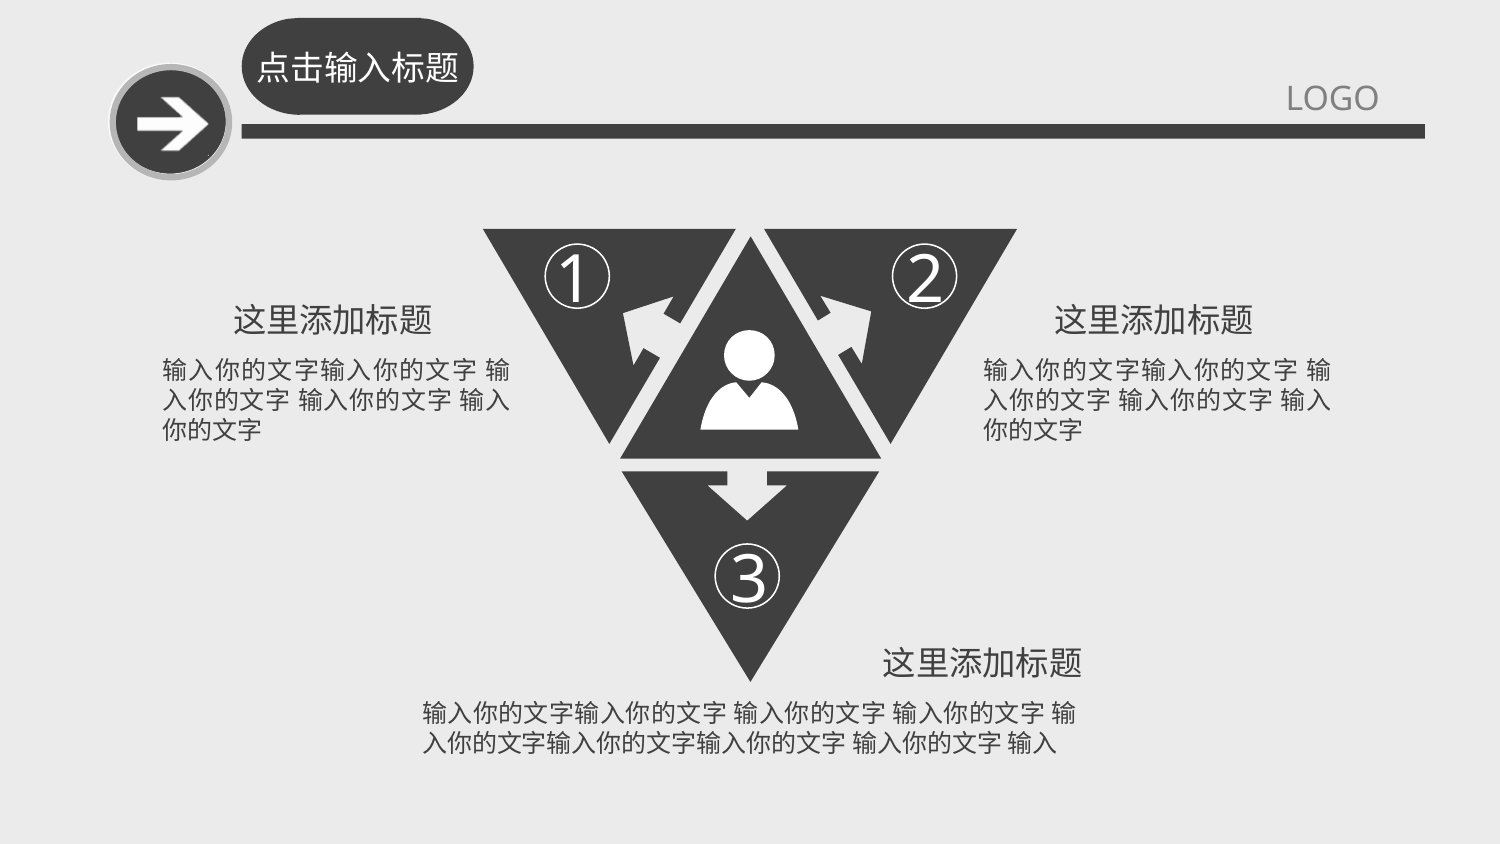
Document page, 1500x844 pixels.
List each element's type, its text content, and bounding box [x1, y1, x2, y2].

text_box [892, 228, 959, 325]
text_box LOGO [1270, 69, 1404, 123]
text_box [110, 65, 229, 178]
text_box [715, 528, 783, 625]
text_box 这里添加标题 [1039, 291, 1276, 347]
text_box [545, 228, 610, 325]
text_box 这里添加标题 [868, 634, 1105, 690]
text_box 输入你的文字输入你的文字 输入你的文字 输入你的文字 输入你的文字 [147, 347, 482, 452]
text_box [241, 123, 1426, 140]
text_box 输入你的文字输入你的文字 输入你的文字 输入你的文字 输入你的文字 [1018, 347, 1347, 452]
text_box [241, 17, 487, 115]
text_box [482, 228, 1018, 683]
text_box 这里添加标题 [218, 291, 455, 347]
text_box 输入你的文字输入你的文字 输入你的文字 输入你的文字 输入你的文字输入你的文字输入你的文字 输入你的文字 输入 [407, 690, 1093, 766]
